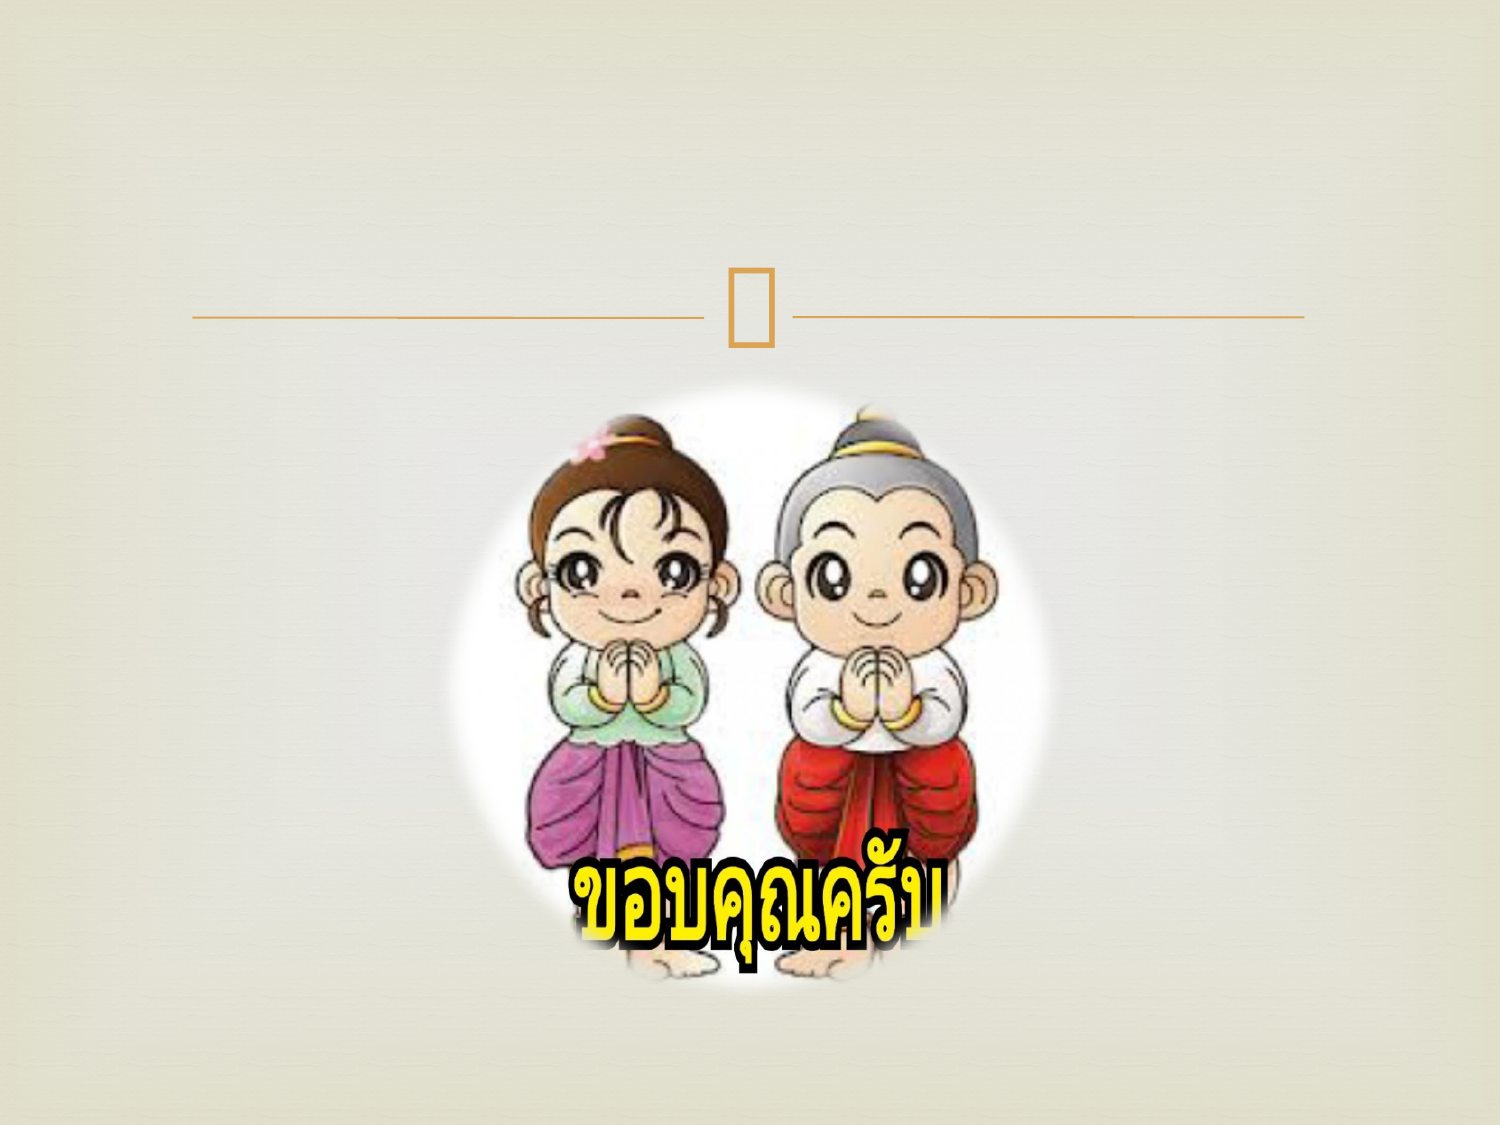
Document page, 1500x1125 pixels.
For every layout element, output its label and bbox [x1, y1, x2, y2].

list [431, 368, 1069, 1006]
